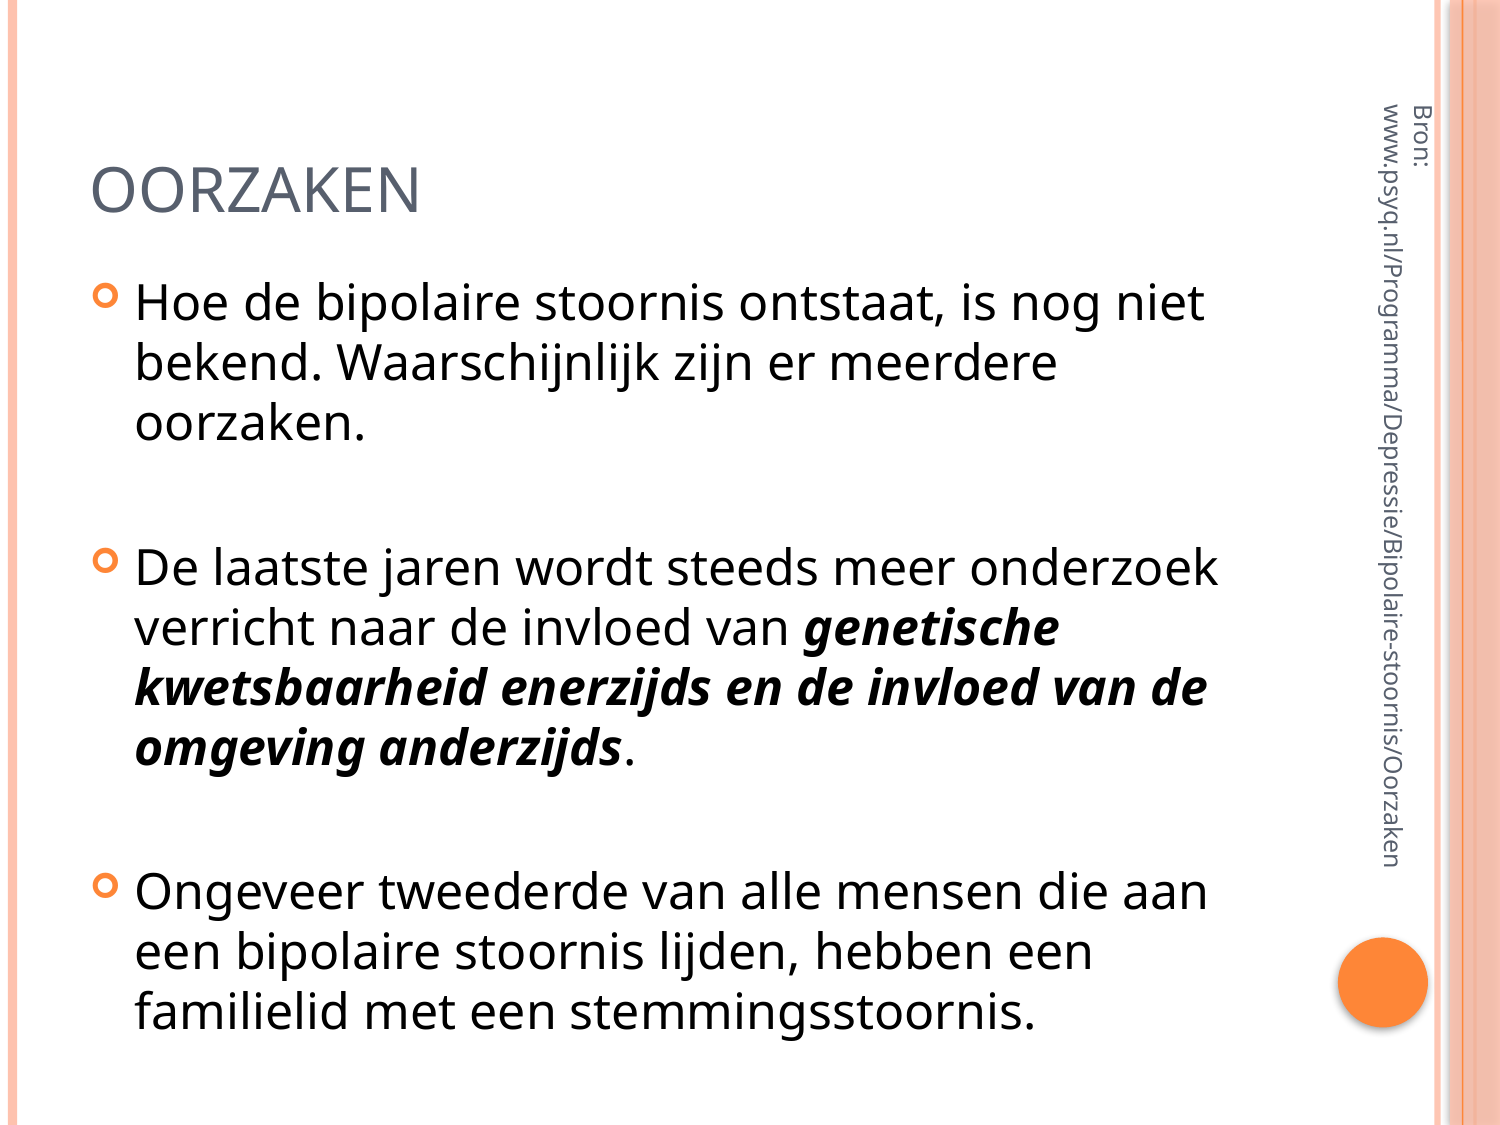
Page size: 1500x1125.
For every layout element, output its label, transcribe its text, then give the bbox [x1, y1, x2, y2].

title Oorzaken [75, 45, 1300, 233]
list Hoe de bipolaire stoornis ontstaat, is nog niet bekend. Waarschijnlijk zijn er meerdere oorzaken. De laatste jaren wordt steeds meer onderzoek verricht naar de invloed van genetische kwetsbaarheid enerzijds en de invloed van de omgeving anderzijds. Ongeveer tweederde van alle mensen die aan een bipolaire stoornis lijden, hebben een familielid met een stemmingsstoornis. [75, 262, 1300, 1062]
footer Bron: www.psyq.nl/Programma/Depressie/Bipolaire-stoornis/Oorzaken [1379, 90, 1440, 906]
